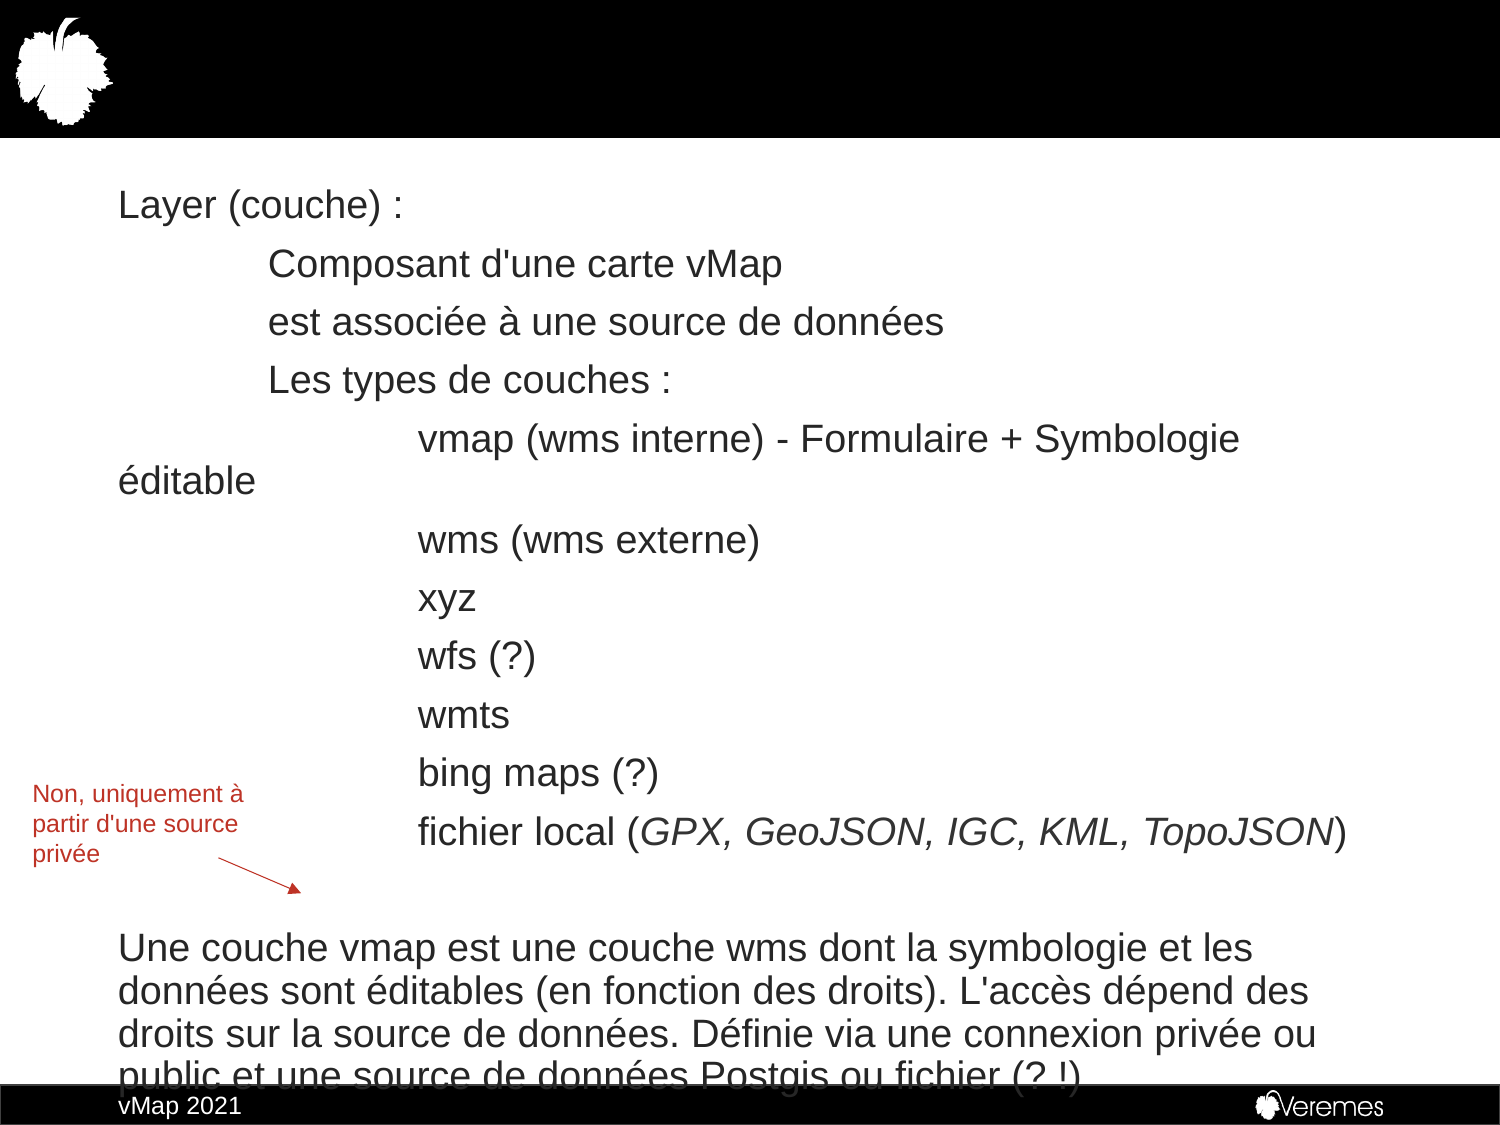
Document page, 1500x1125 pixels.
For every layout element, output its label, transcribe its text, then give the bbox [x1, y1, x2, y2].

picture [15, 17, 113, 126]
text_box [218, 857, 302, 894]
list Layer (couche) : Composant d'une carte vMap est associée à une source de données Les types de couches : vmap (wms interne) - Formulaire + Symbologie éditable wms (wms externe) xyz wfs (?) wmts bing maps (?) fichier local (GPX, GeoJSON, IGC, KML, TopoJSON) Une couche vmap est une couche wms dont la symbologie et les données sont éditables (en fonction des droits). L'accès dépend des droits sur la source de données. Définie via une connexion privée ou public et une source de données Postgis ou fichier (? !) [117, 184, 1383, 1018]
picture [1255, 1090, 1383, 1120]
text_box Non, uniquement à partir d'une source privée [17, 770, 266, 876]
